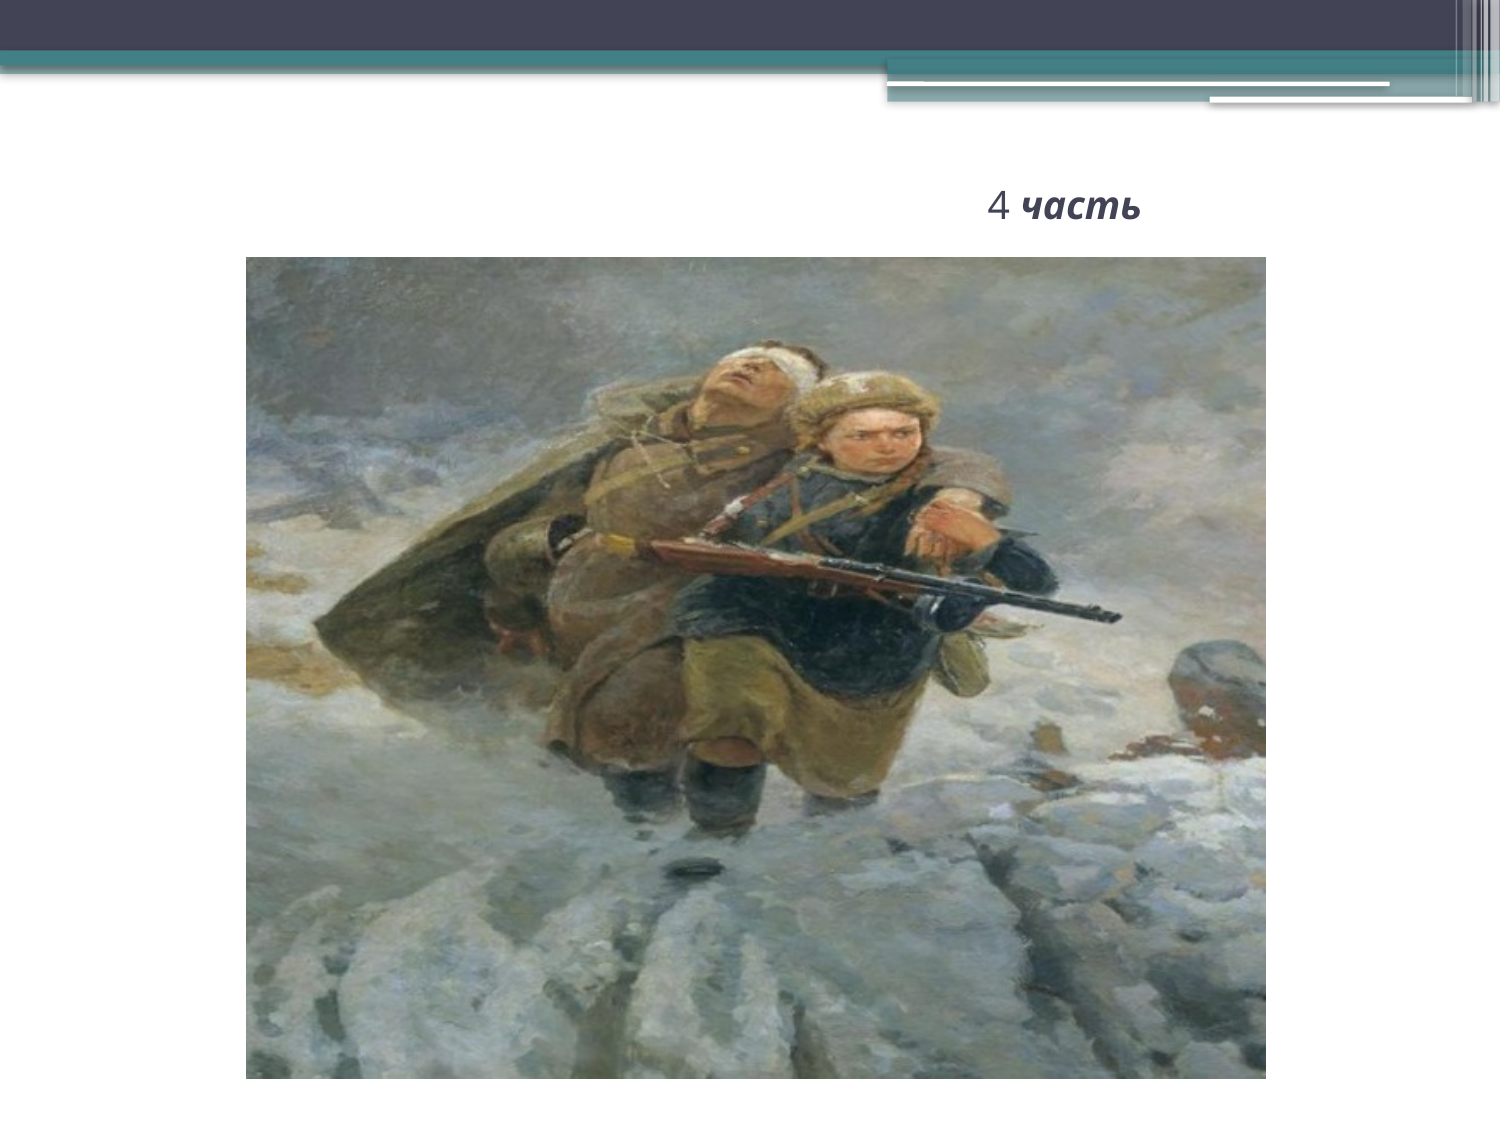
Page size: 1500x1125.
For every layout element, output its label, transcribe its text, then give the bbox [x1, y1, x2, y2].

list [245, 257, 1266, 1079]
title 4 часть [972, 172, 1461, 235]
